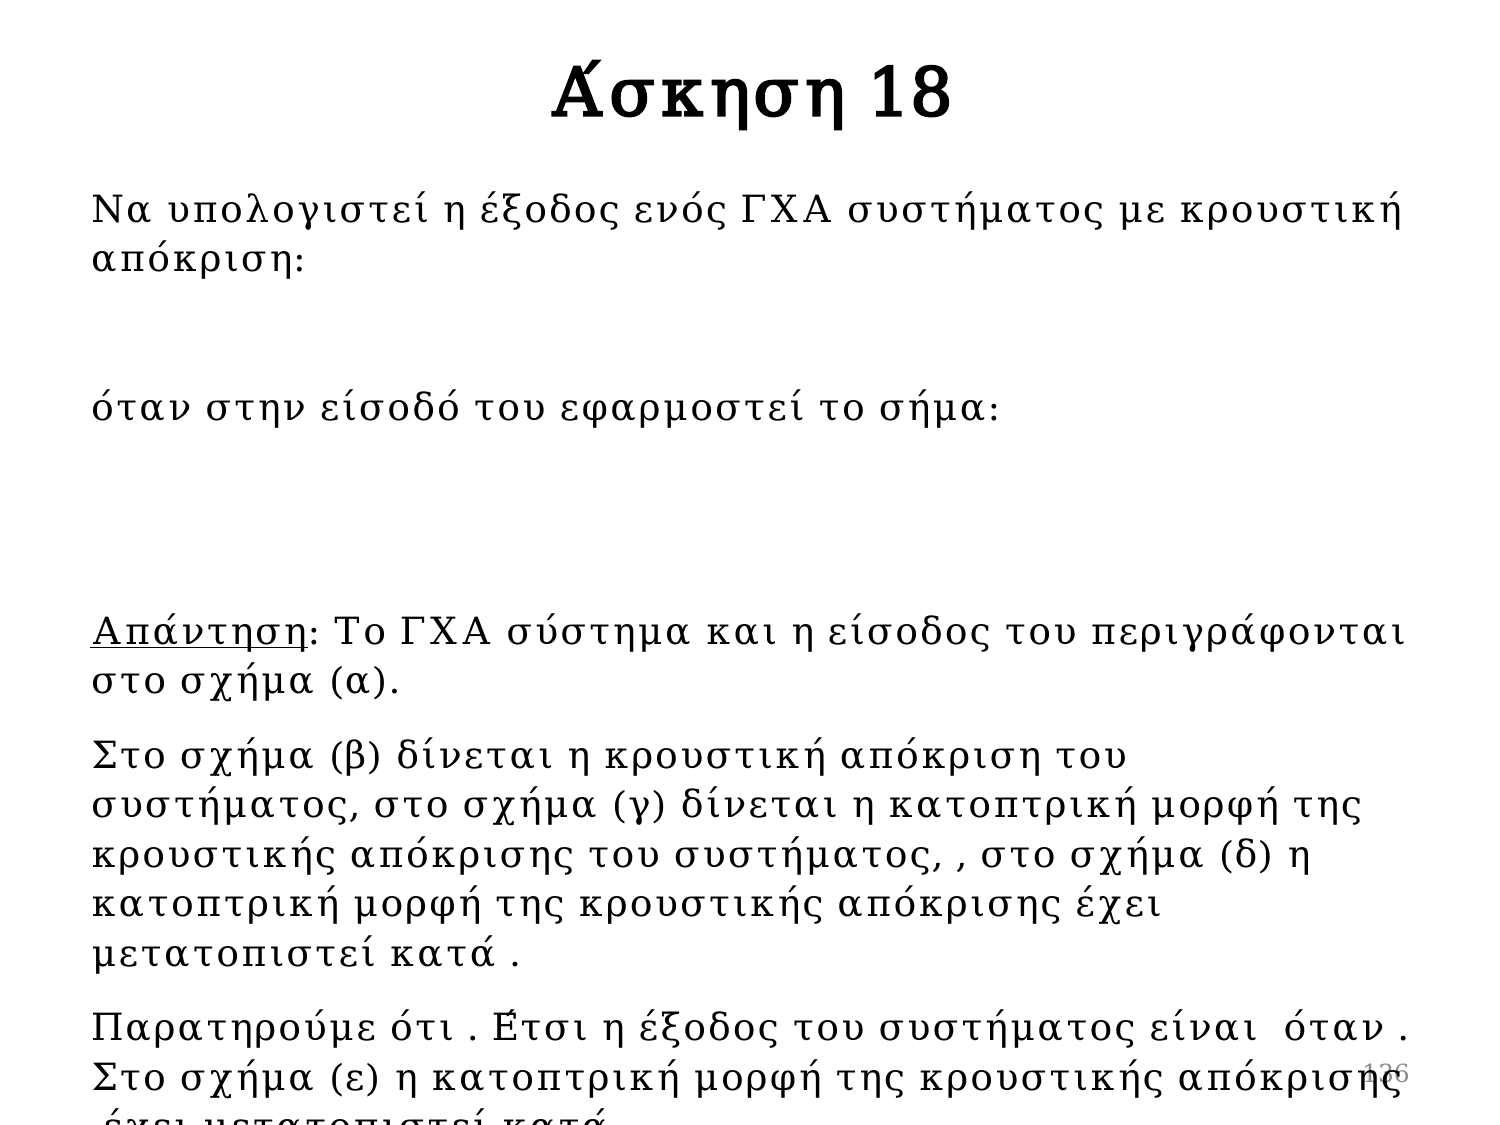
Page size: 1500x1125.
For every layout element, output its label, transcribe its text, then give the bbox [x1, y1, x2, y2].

title Άσκηση 18 [75, 19, 1425, 159]
slide_number 136 [1222, 1042, 1425, 1103]
